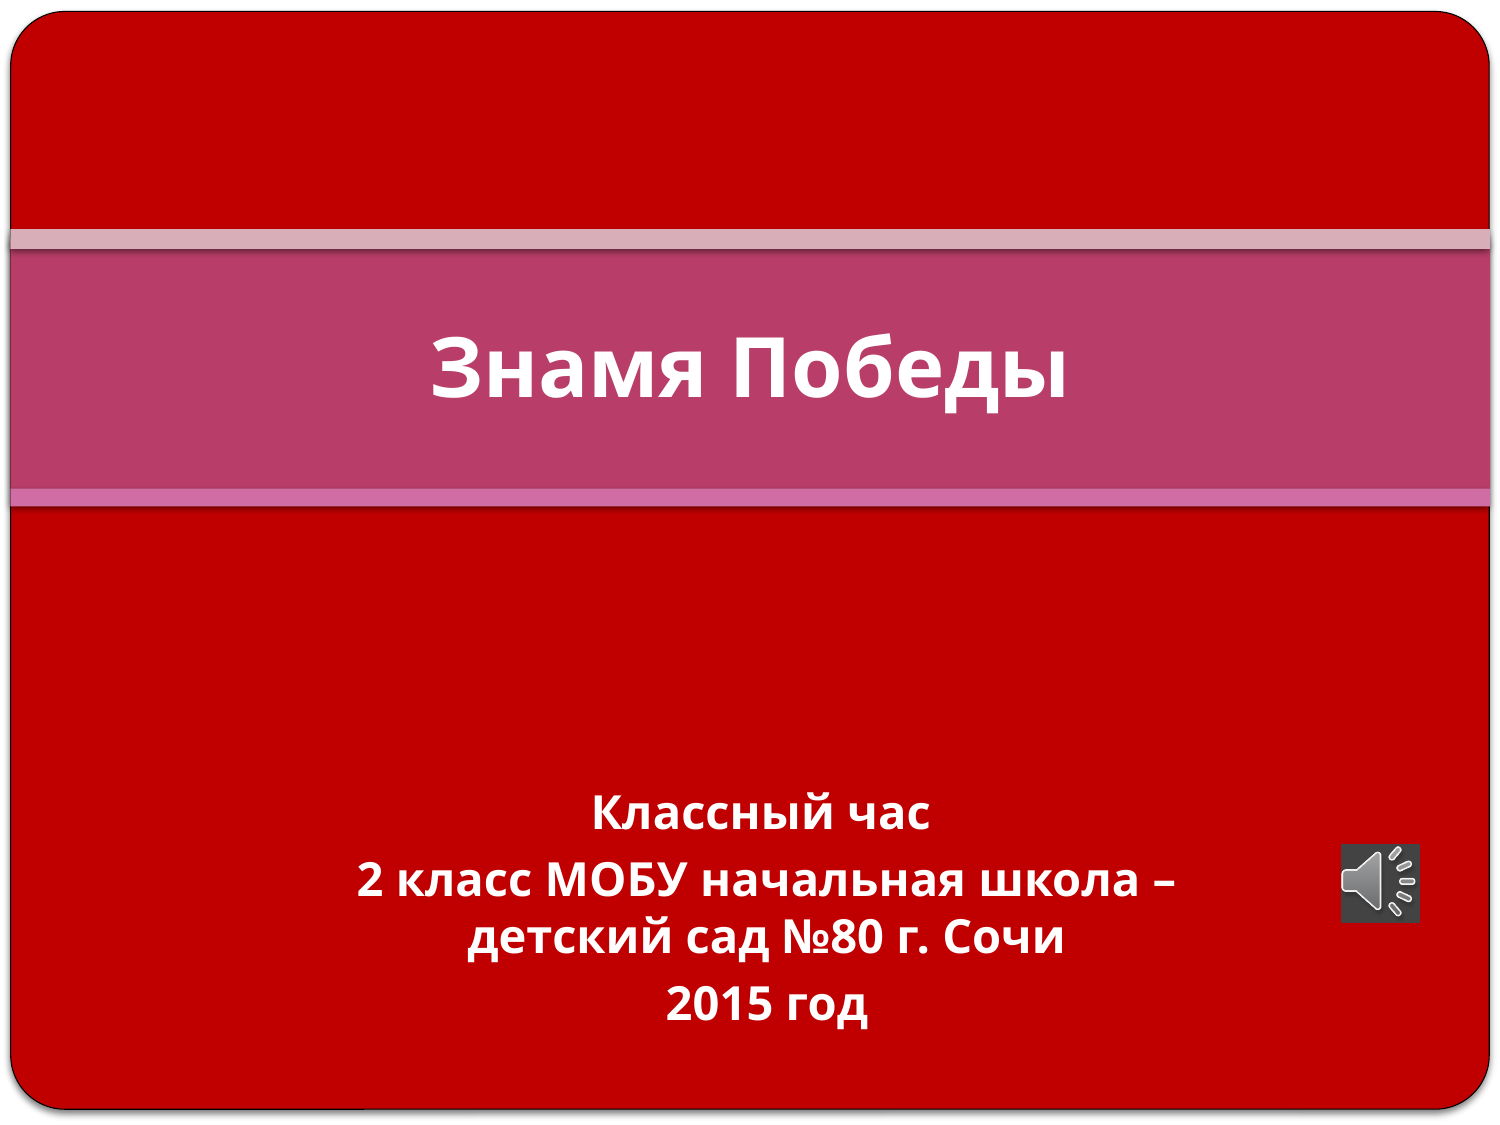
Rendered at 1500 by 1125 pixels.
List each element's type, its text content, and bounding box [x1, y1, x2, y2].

subtitle Классный час 2 класс МОБУ начальная школа – детский сад №80 г. Сочи 2015 год [242, 775, 1293, 1038]
title Знамя Победы [75, 247, 1425, 489]
picture [1340, 843, 1421, 924]
